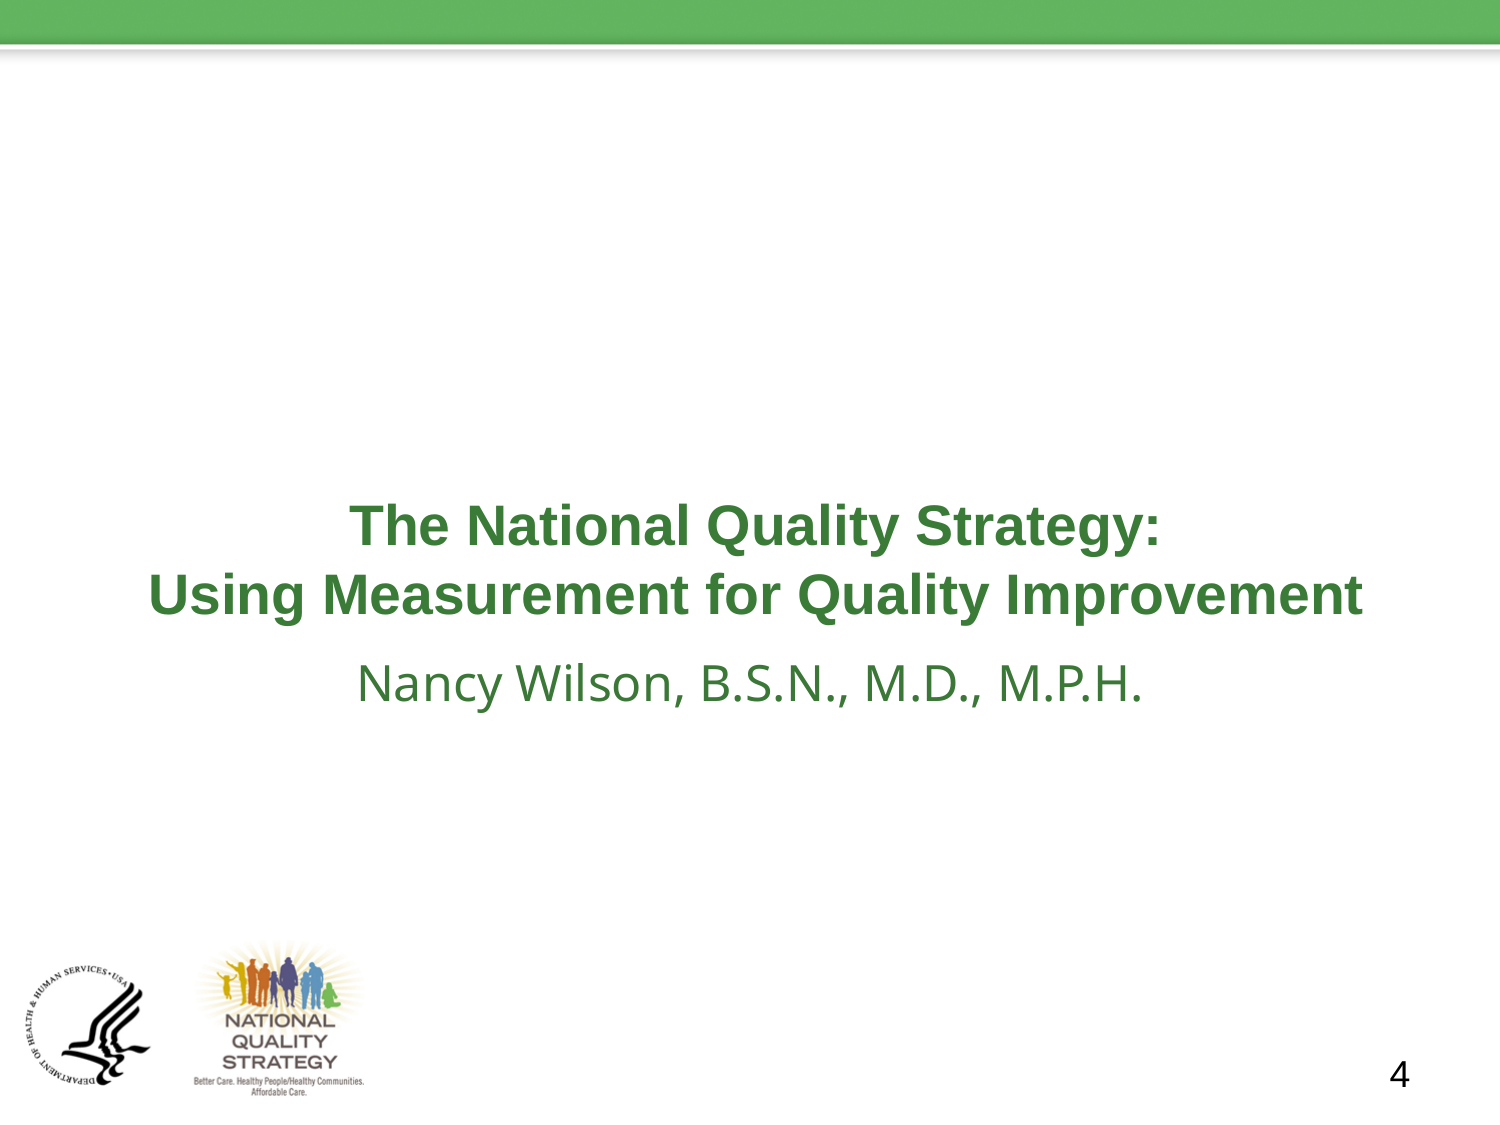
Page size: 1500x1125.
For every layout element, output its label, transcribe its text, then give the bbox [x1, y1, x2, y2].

slide_number 4 [1074, 1042, 1425, 1103]
picture [0, 0, 1500, 104]
subtitle Nancy Wilson, B.S.N., M.D., M.P.H. [225, 634, 1275, 730]
picture [23, 940, 365, 1101]
title The National Quality Strategy: Using Measurement for Quality Improvement [62, 477, 1450, 634]
